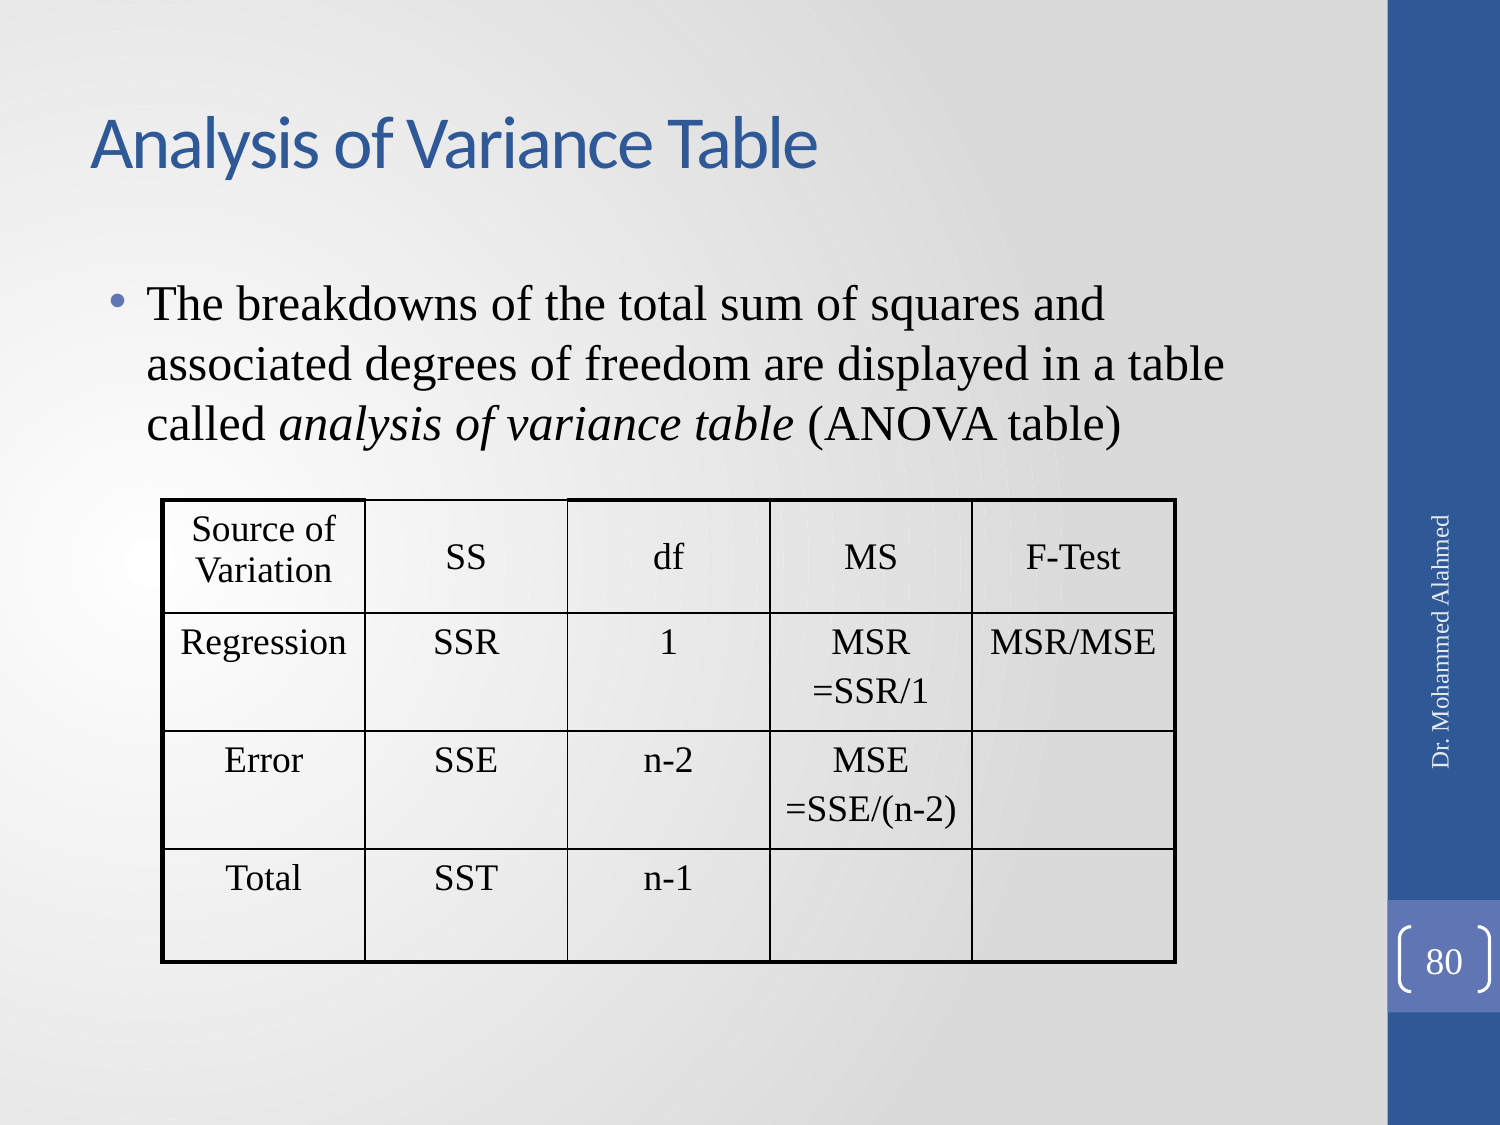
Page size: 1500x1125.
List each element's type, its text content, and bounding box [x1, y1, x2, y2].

slide_number 80 [1397, 925, 1492, 994]
table_cell [771, 850, 971, 960]
table_cell SSE [366, 732, 567, 848]
table_cell Error [165, 732, 364, 848]
table_header df [568, 502, 769, 612]
table_cell [973, 732, 1173, 848]
table_cell [973, 850, 1173, 960]
table_cell n-2 [568, 732, 769, 848]
table_cell SST [366, 850, 567, 960]
table_cell 1 [568, 614, 769, 730]
table_cell Total [165, 850, 364, 960]
table_cell MSE =SSE/(n-2) [771, 732, 971, 848]
table_header MS [771, 502, 971, 612]
table_cell MSR =SSR/1 [771, 614, 971, 730]
table_header F-Test [973, 502, 1173, 612]
table_cell n-1 [568, 850, 769, 960]
table_cell SSR [366, 614, 567, 730]
title Analysis of Variance Table [75, 45, 1325, 233]
table_header SS [366, 501, 567, 612]
list The breakdowns of the total sum of squares and associated degrees of freedom are displayed in a table called analysis of variance table (ANOVA table) [75, 262, 1325, 1050]
table_header Source of Variation [165, 502, 364, 612]
table_cell Regression [165, 614, 364, 730]
footer Dr. Mohammed Alahmed [1408, 500, 1469, 889]
table_cell MSR/MSE [973, 614, 1173, 730]
